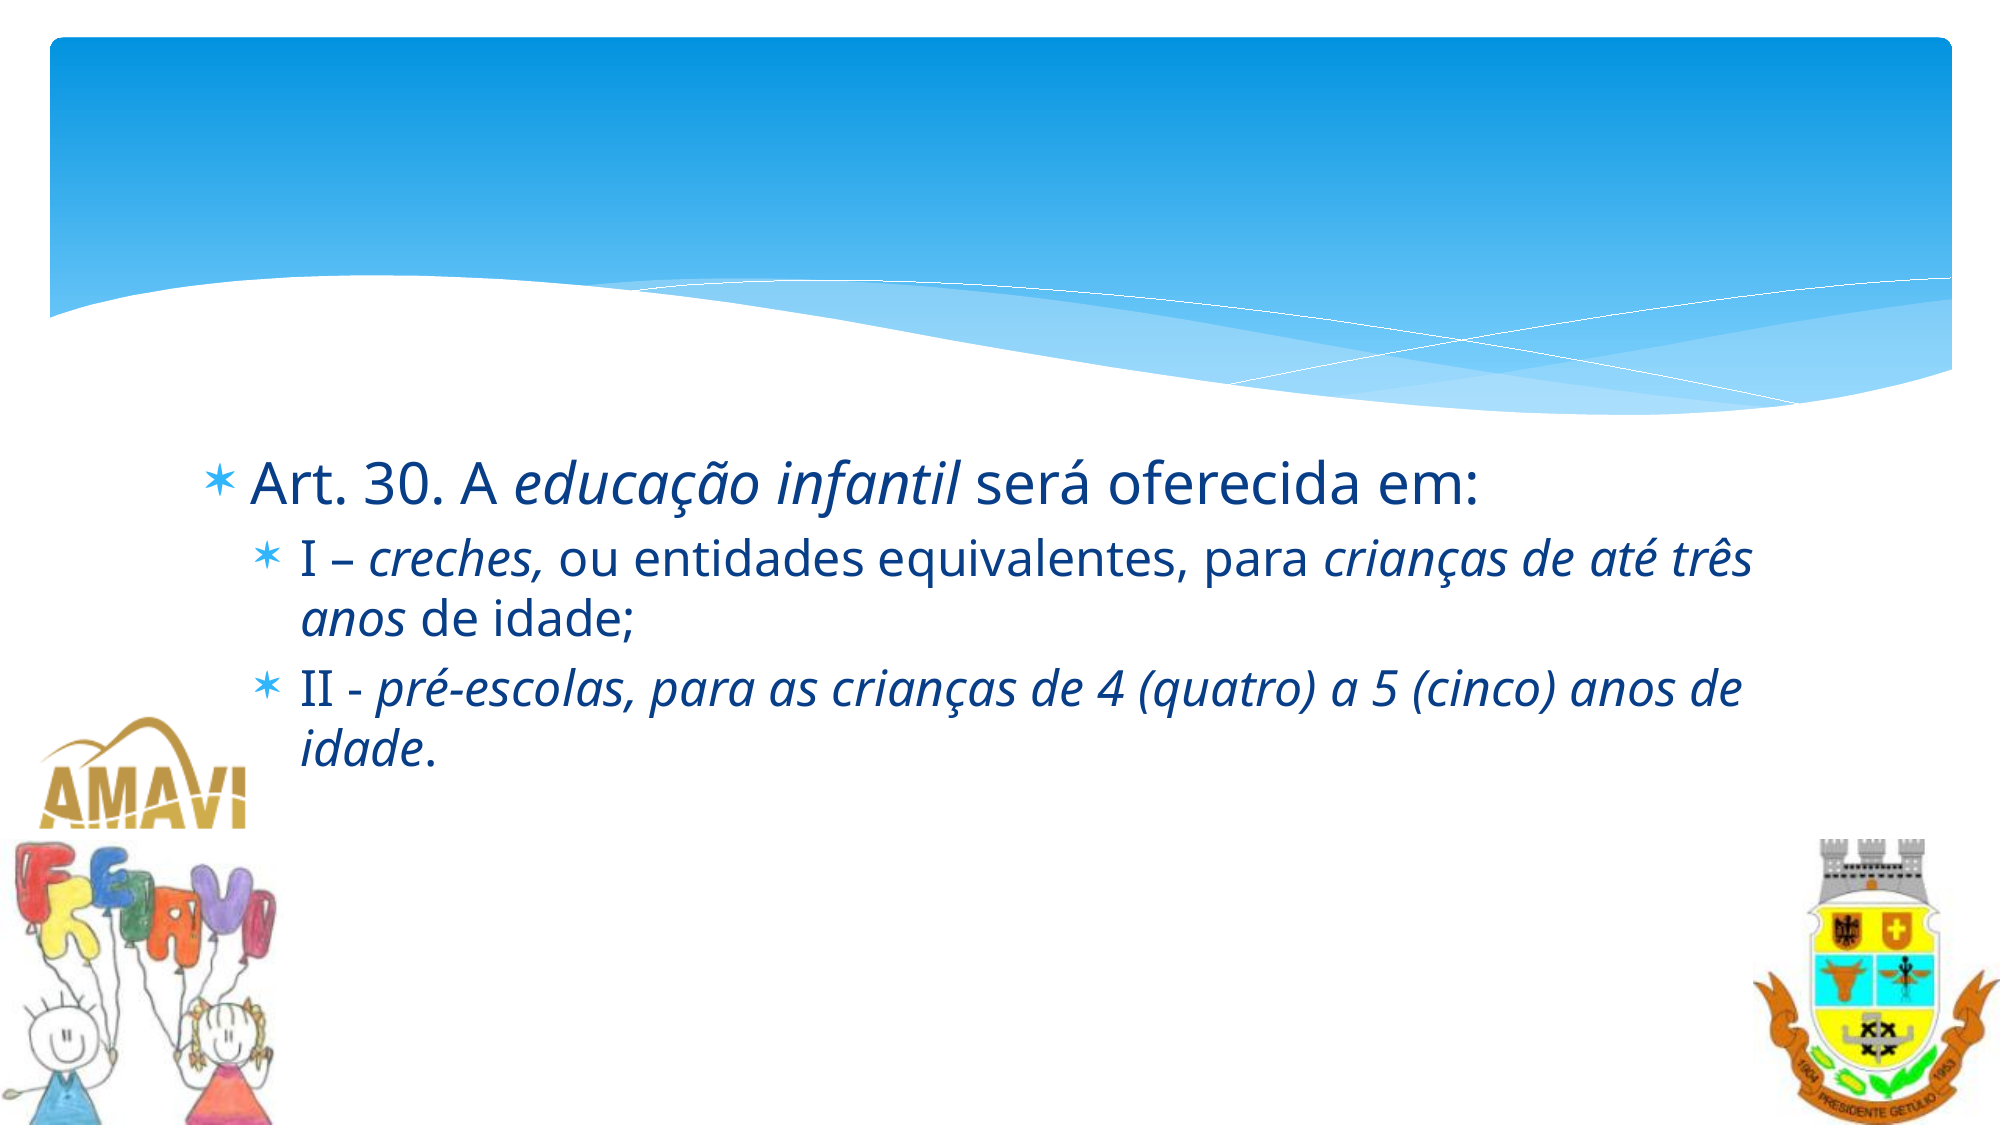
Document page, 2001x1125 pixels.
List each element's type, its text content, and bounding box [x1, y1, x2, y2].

picture [0, 700, 286, 1125]
list Art. 30. A educação infantil será oferecida em: I – creches, ou entidades equivalentes, para crianças de até três anos de idade; II - pré-escolas, para as crianças de 4 (quatro) a 5 (cinco) anos de idade. [190, 438, 1812, 1005]
picture [1752, 839, 2000, 1125]
